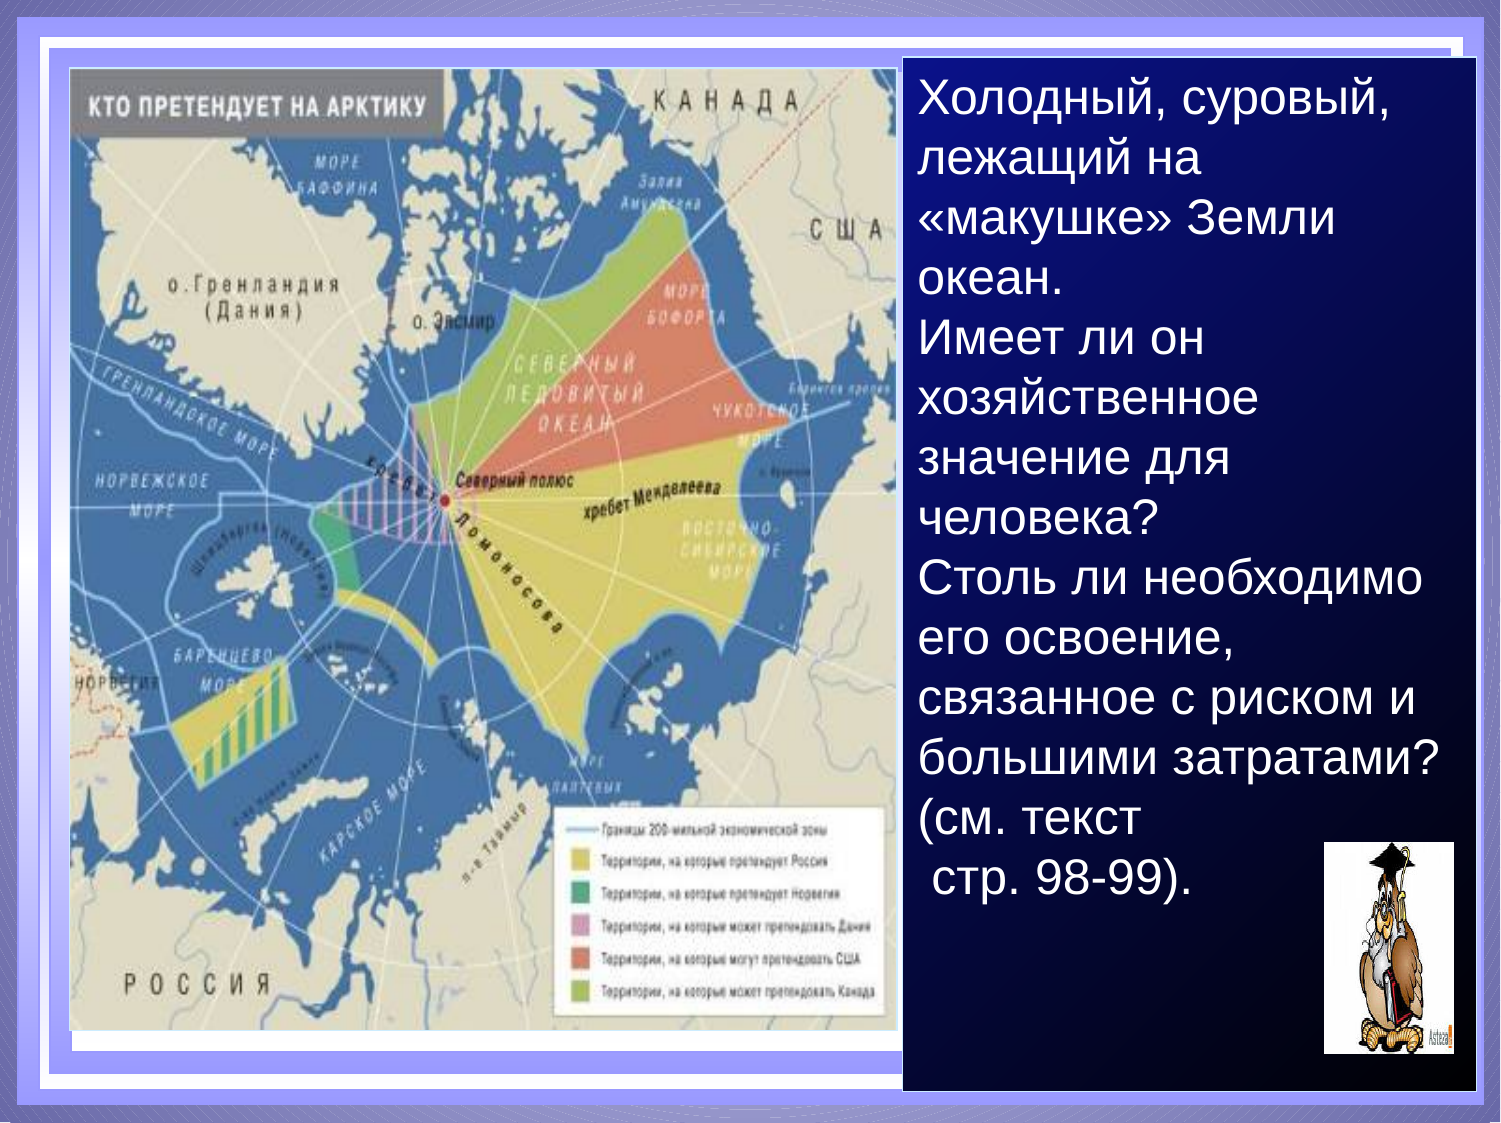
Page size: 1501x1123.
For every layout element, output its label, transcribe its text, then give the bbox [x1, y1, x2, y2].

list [70, 68, 897, 1030]
picture [1324, 842, 1454, 1054]
text_box Холодный, суровый, лежащий на «макушке» Земли океан. Имеет ли он хозяйственное значение для человека? Столь ли необходимо его освоение, связанное с риском и большими затратами? (см. текст стр. 98-99). [902, 56, 1477, 1092]
